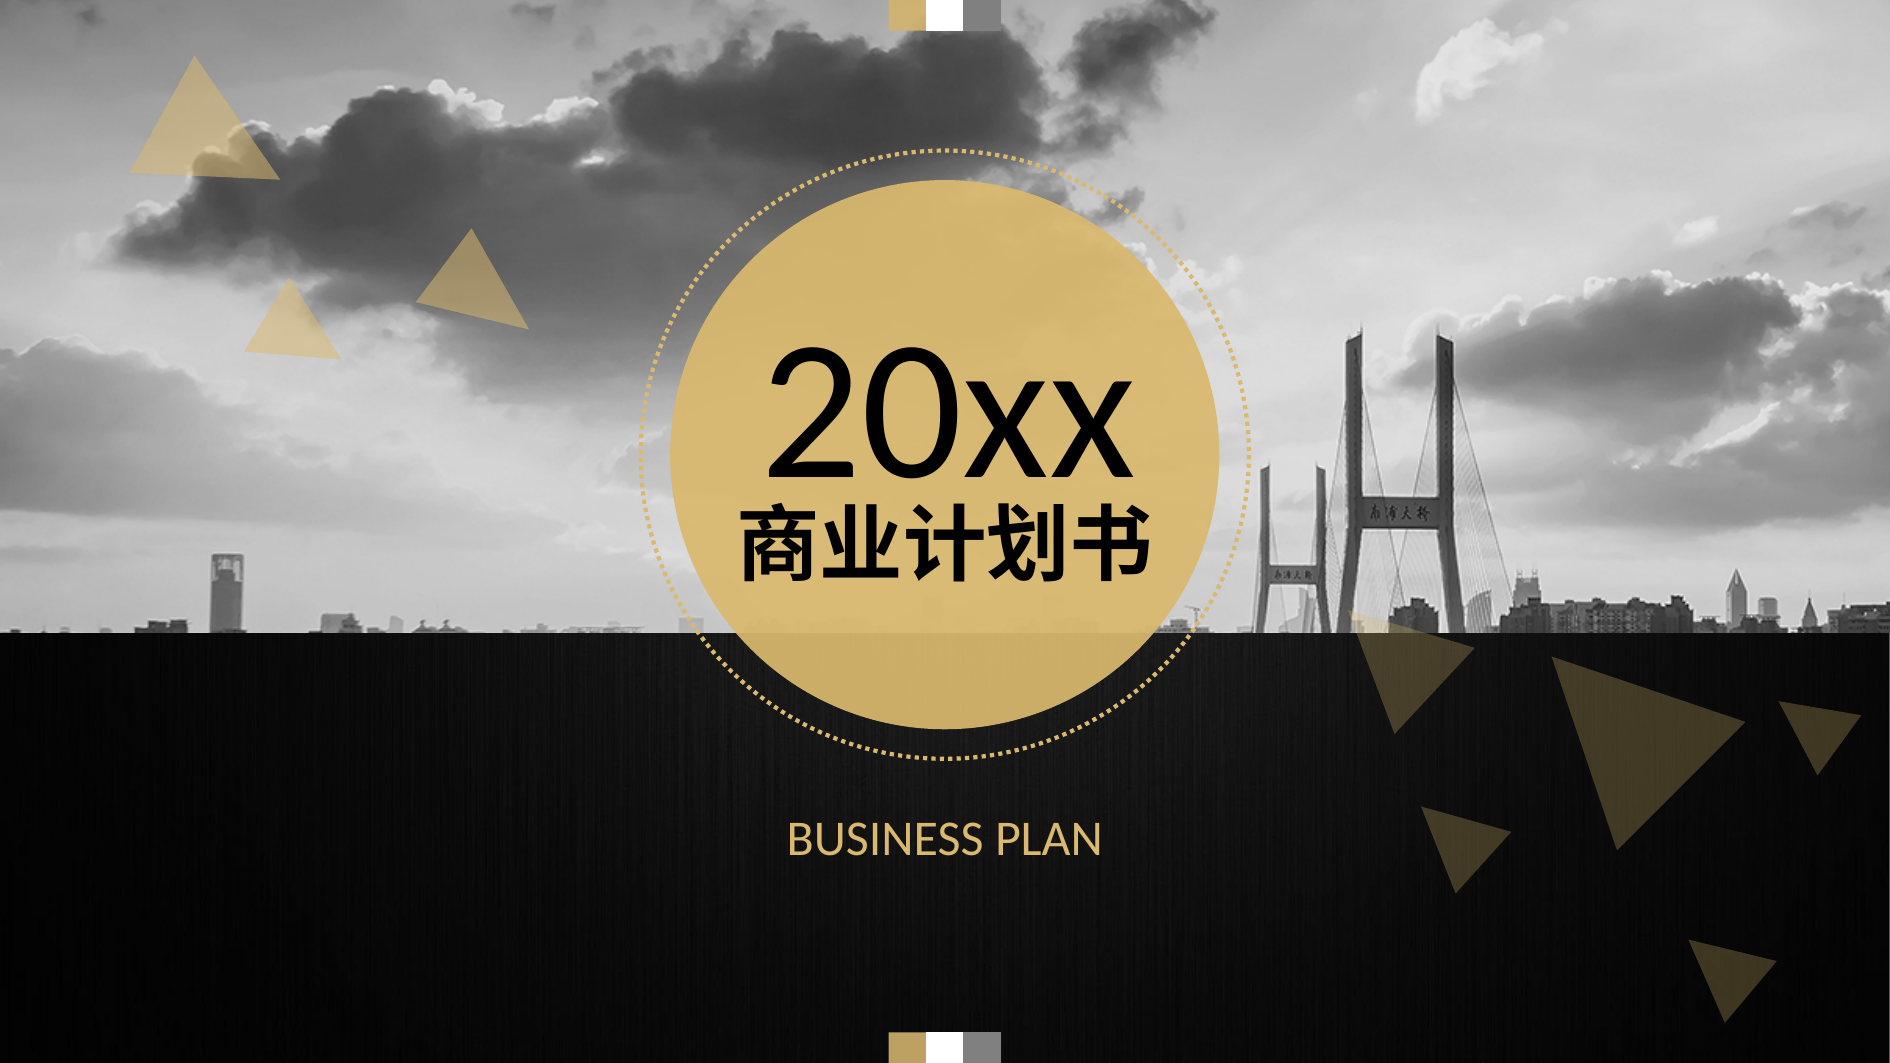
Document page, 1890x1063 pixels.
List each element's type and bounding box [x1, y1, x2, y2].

text_box [888, 1032, 1002, 1063]
text_box [888, 0, 1002, 31]
picture [0, 0, 1890, 1063]
